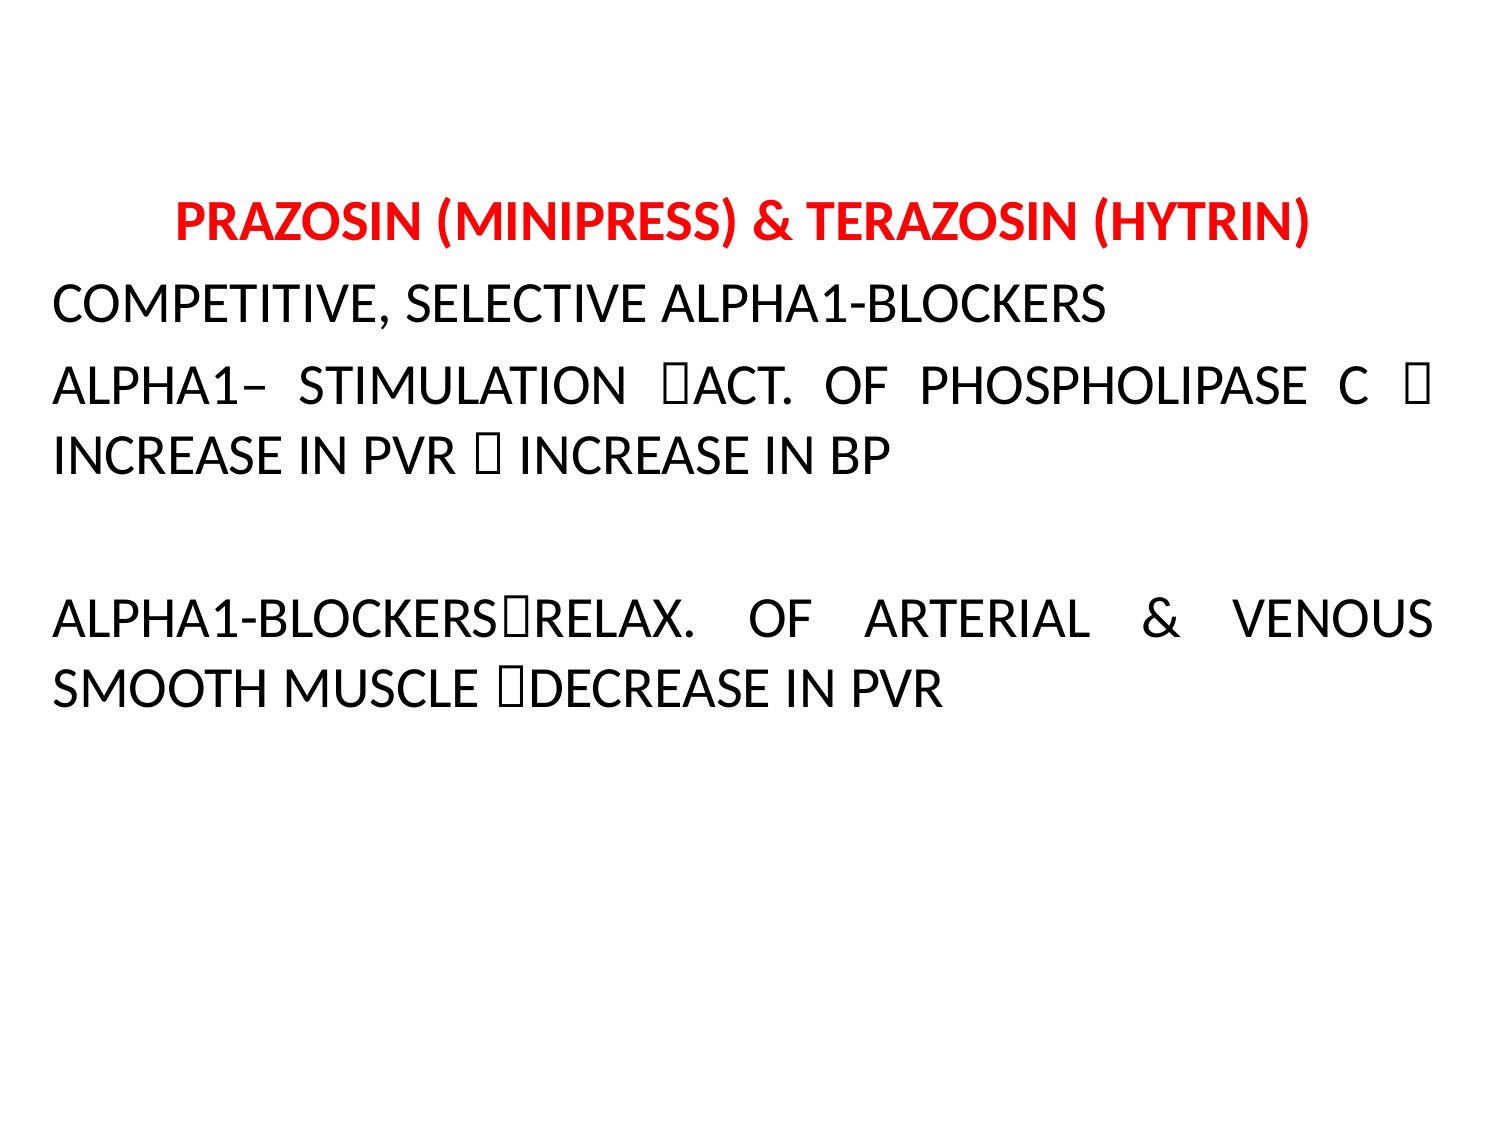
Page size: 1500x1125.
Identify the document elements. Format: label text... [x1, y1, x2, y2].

list PRAZOSIN (MINIPRESS) & TERAZOSIN (HYTRIN) COMPETITIVE, SELECTIVE ALPHA1-BLOCKERS ALPHA1– STIMULATION ACT. OF PHOSPHOLIPASE C  INCREASE IN PVR  INCREASE IN BP ALPHA1-BLOCKERSRELAX. OF ARTERIAL & VENOUS SMOOTH MUSCLE DECREASE IN PVR [37, 174, 1450, 918]
